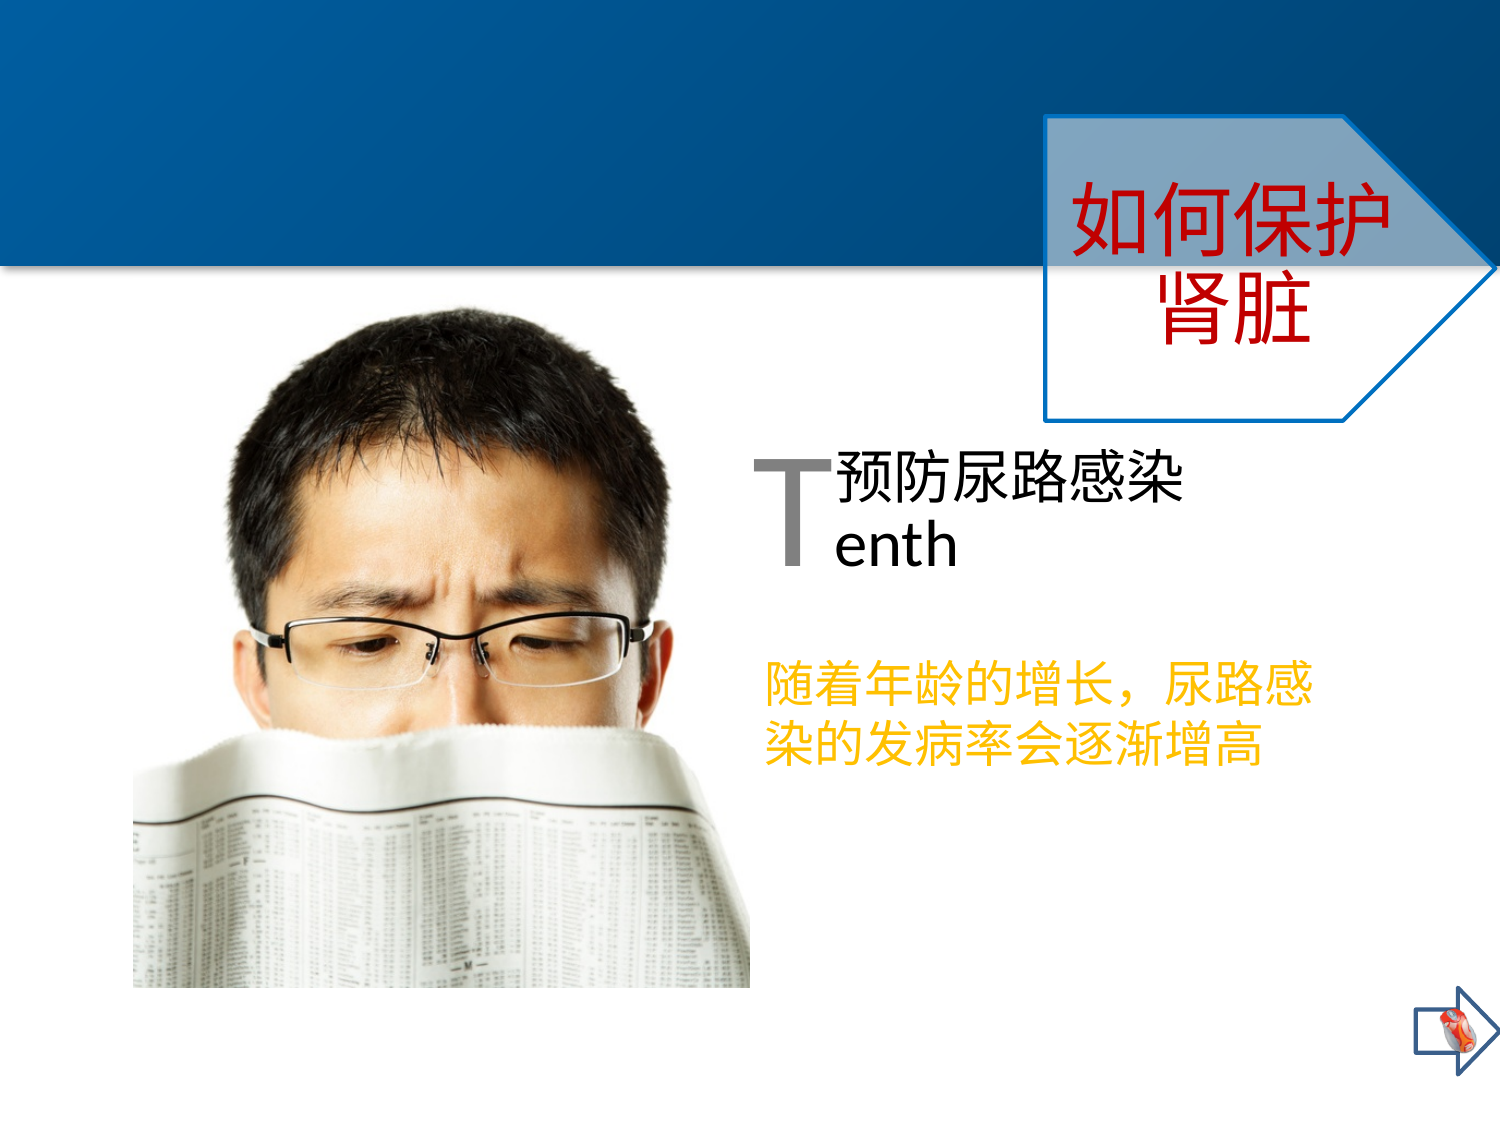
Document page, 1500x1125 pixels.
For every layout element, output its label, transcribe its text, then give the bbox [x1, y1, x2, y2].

text_box 随着年龄的增长，尿路感染的发病率会逐渐增高 [755, 645, 1341, 780]
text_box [737, 392, 1353, 610]
text_box [0, 0, 1500, 268]
picture [133, 278, 751, 988]
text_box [1415, 987, 1500, 1075]
text_box 如何保护肾脏 [1043, 114, 1498, 409]
